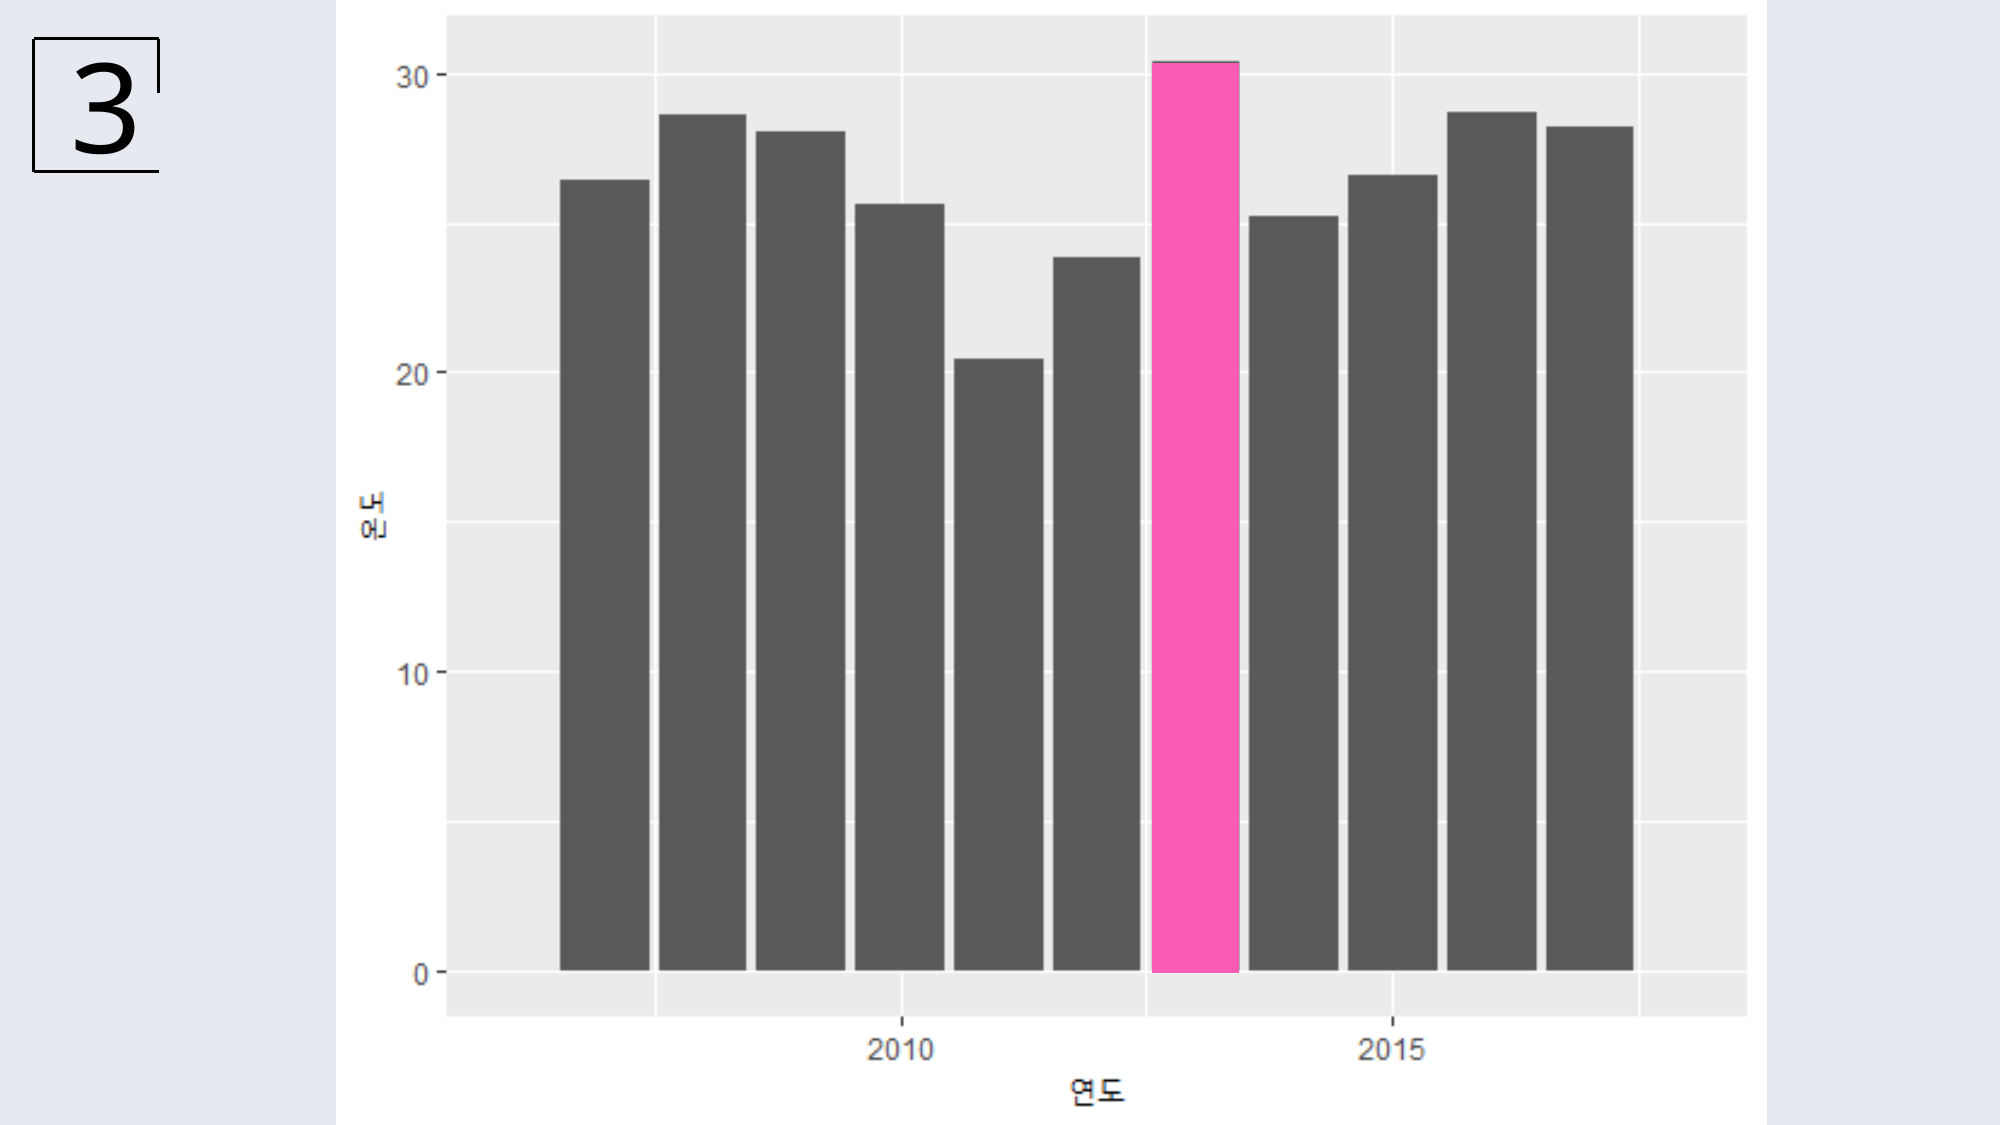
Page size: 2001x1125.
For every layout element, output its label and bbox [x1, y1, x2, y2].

text_box [33, 21, 166, 189]
picture [335, 0, 1767, 1125]
